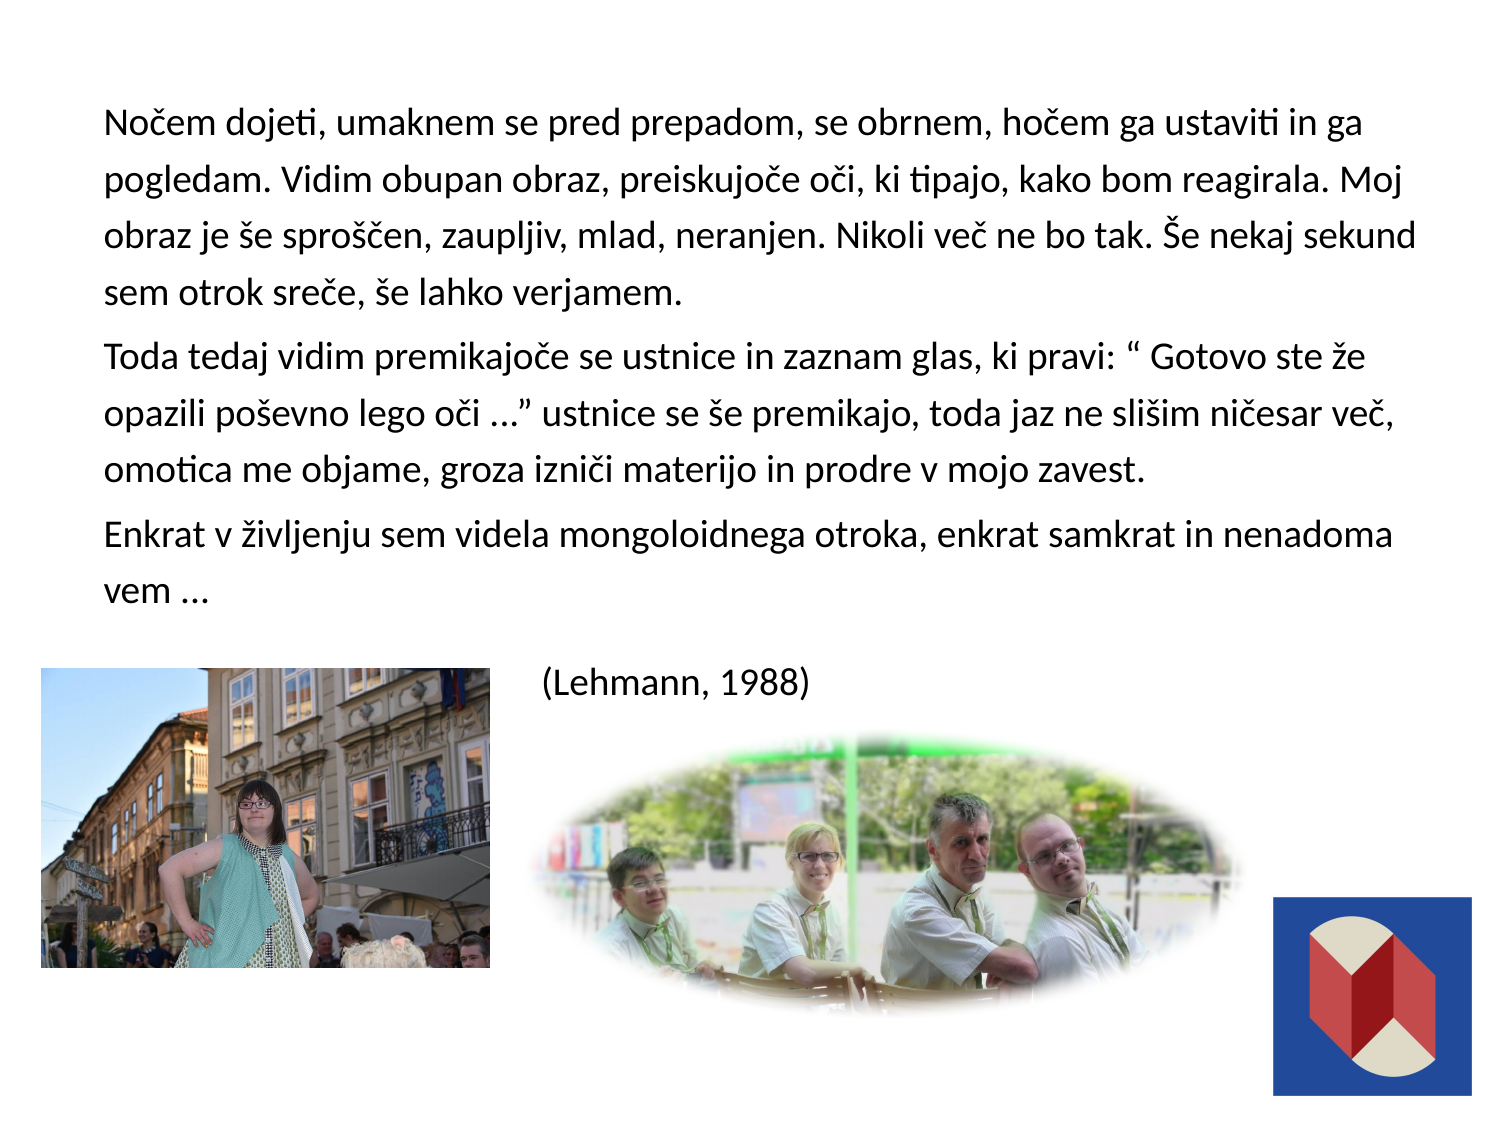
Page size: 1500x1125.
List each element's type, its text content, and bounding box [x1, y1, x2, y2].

picture [519, 727, 1252, 1019]
picture [40, 668, 491, 969]
picture [1269, 892, 1477, 1100]
list Nočem dojeti, umaknem se pred prepadom, se obrnem, hočem ga ustaviti in ga pogledam. Vidim obupan obraz, preiskujoče oči, ki tipajo, kako bom reagirala. Moj obraz je še sproščen, zaupljiv, mlad, neranjen. Nikoli več ne bo tak. Še nekaj sekund sem otrok sreče, še lahko verjamem. Toda tedaj vidim premikajoče se ustnice in zaznam glas, ki pravi: “ Gotovo ste že opazili poševno lego oči ...” ustnice se še premikajo, toda jaz ne slišim ničesar več, omotica me objame, groza izniči materijo in prodre v mojo zavest. Enkrat v življenju sem videla mongoloidnega otroka, enkrat samkrat in nenadoma vem ... (Lehmann, 1988) [88, 79, 1439, 711]
